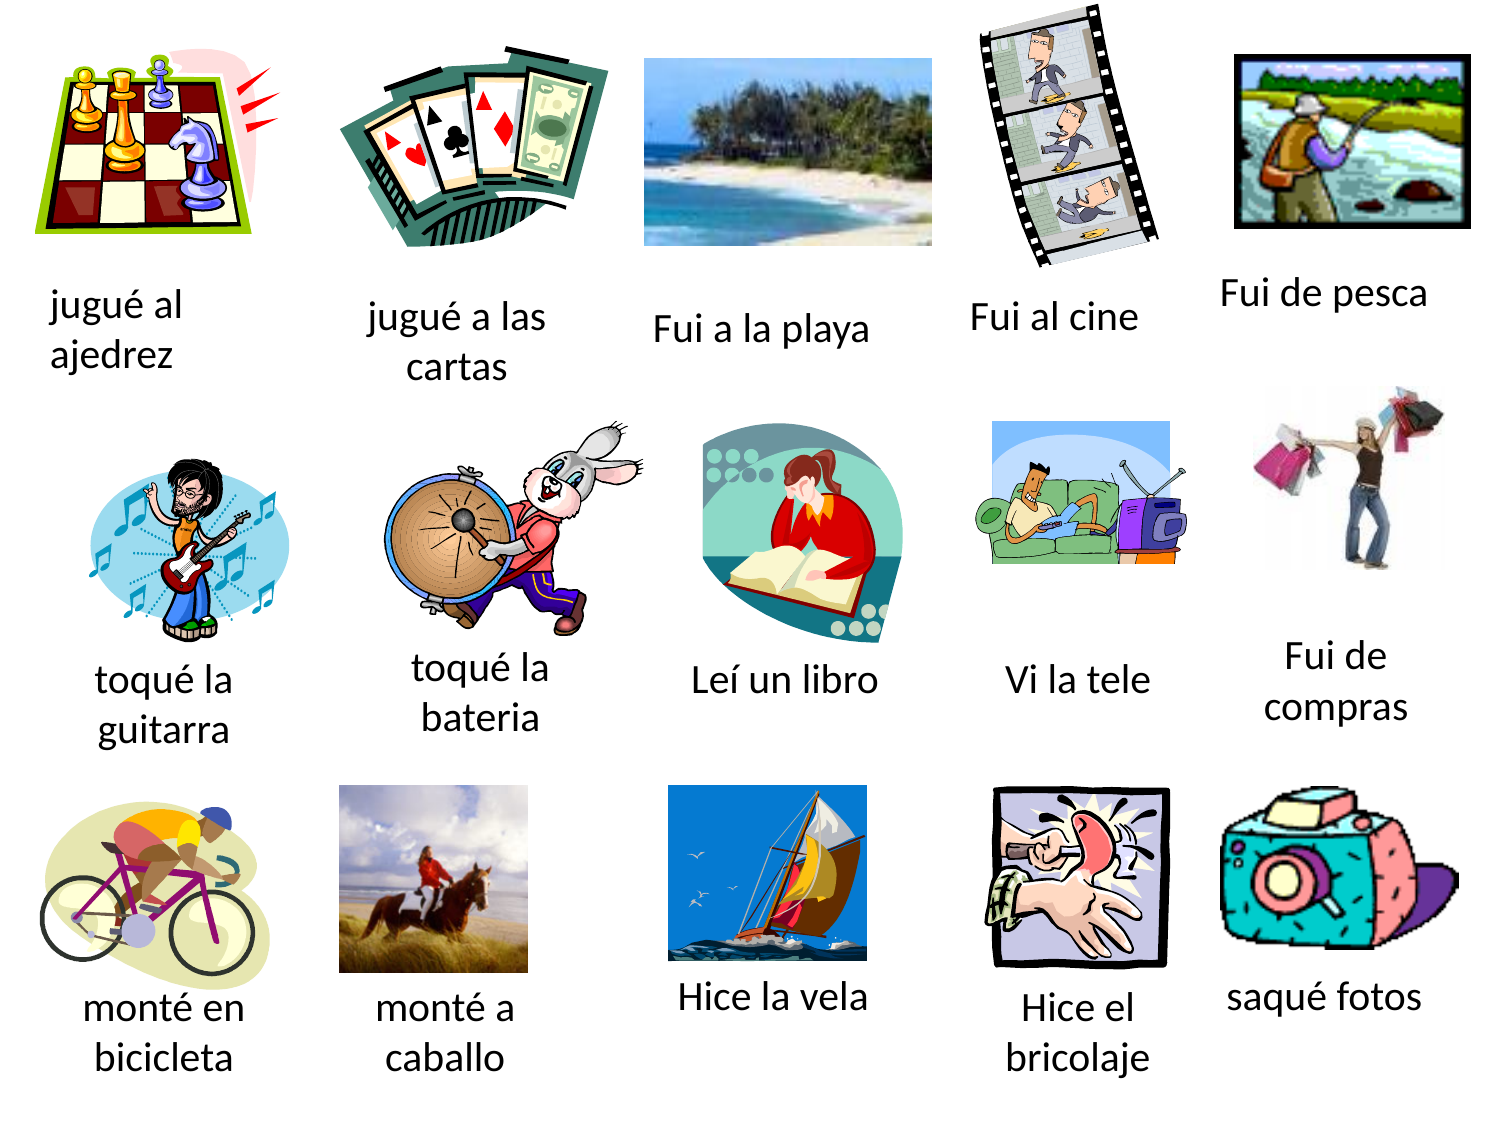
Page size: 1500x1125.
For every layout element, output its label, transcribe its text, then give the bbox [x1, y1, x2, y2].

text_box jugué a las cartas [328, 281, 586, 396]
picture [383, 420, 644, 637]
picture [339, 784, 528, 973]
text_box Fui de pesca [1195, 257, 1454, 323]
text_box saqué fotos [1195, 960, 1454, 1026]
picture [34, 34, 284, 234]
text_box monté en bicicleta [35, 972, 293, 1088]
text_box Fui de compras [1206, 621, 1465, 736]
picture [339, 34, 612, 251]
picture [667, 784, 868, 962]
text_box Hice el bricolaje [949, 972, 1207, 1088]
picture [1219, 786, 1459, 950]
text_box Fui al cine [925, 281, 1184, 346]
picture [88, 455, 290, 644]
picture [1234, 54, 1471, 230]
text_box toqué la guitarra [35, 644, 293, 760]
picture [644, 58, 932, 247]
text_box Leí un libro [656, 644, 914, 710]
picture [984, 784, 1173, 972]
picture [702, 420, 906, 646]
text_box toqué la bateria [351, 632, 610, 748]
picture [34, 796, 275, 995]
text_box Vi la tele [949, 644, 1207, 710]
text_box jugué al ajedrez [35, 269, 293, 385]
text_box monté a caballo [316, 972, 575, 1088]
picture [974, 420, 1188, 565]
text_box Hice la vela [644, 960, 903, 1026]
picture [999, 12, 1136, 261]
text_box Fui a la playa [632, 292, 891, 358]
picture [1253, 386, 1445, 570]
